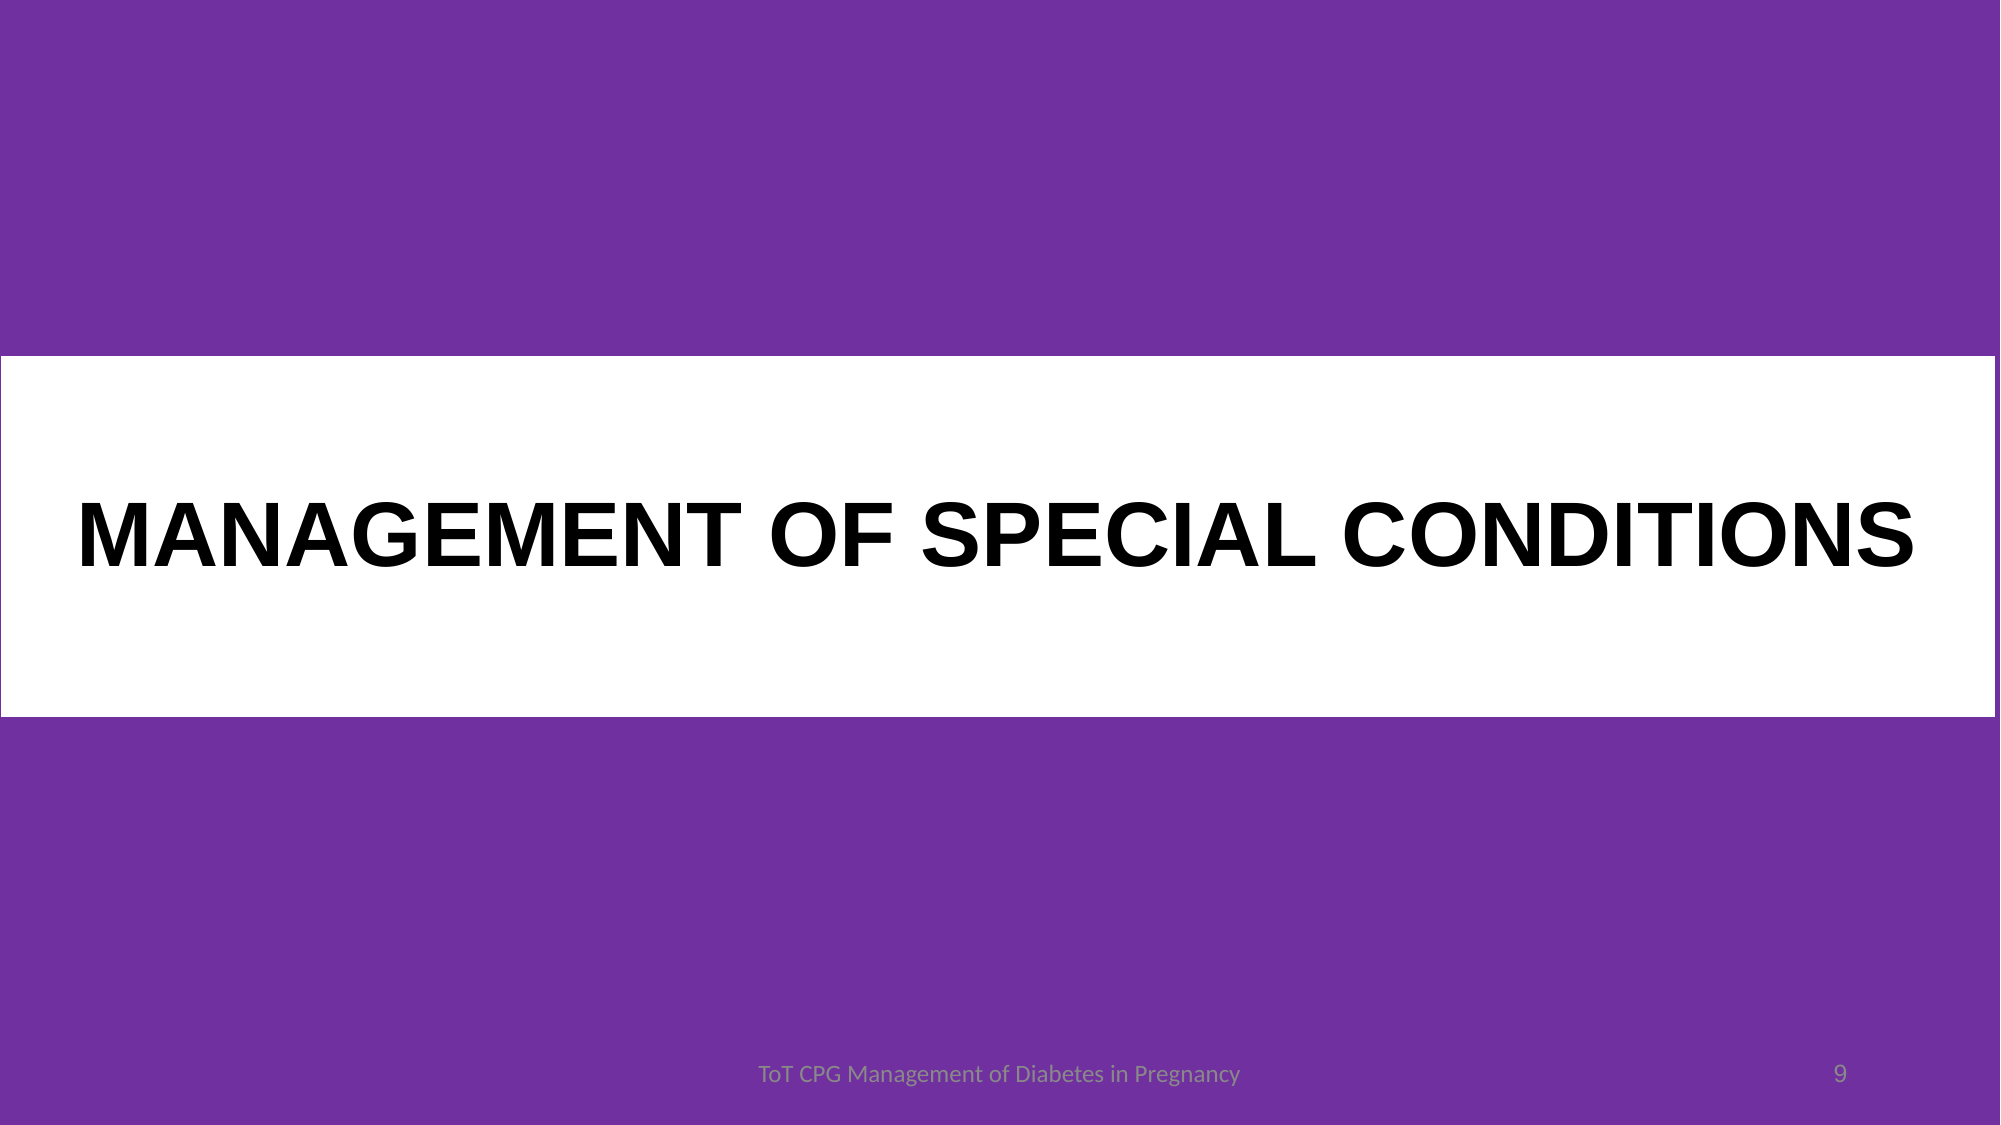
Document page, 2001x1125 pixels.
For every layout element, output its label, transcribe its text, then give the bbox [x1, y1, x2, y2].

footer ToT CPG Management of Diabetes in Pregnancy [662, 1042, 1338, 1103]
title MANAGEMENT OF SPECIAL CONDITIONS [7, 362, 1989, 712]
slide_number 9 [1412, 1042, 1863, 1103]
